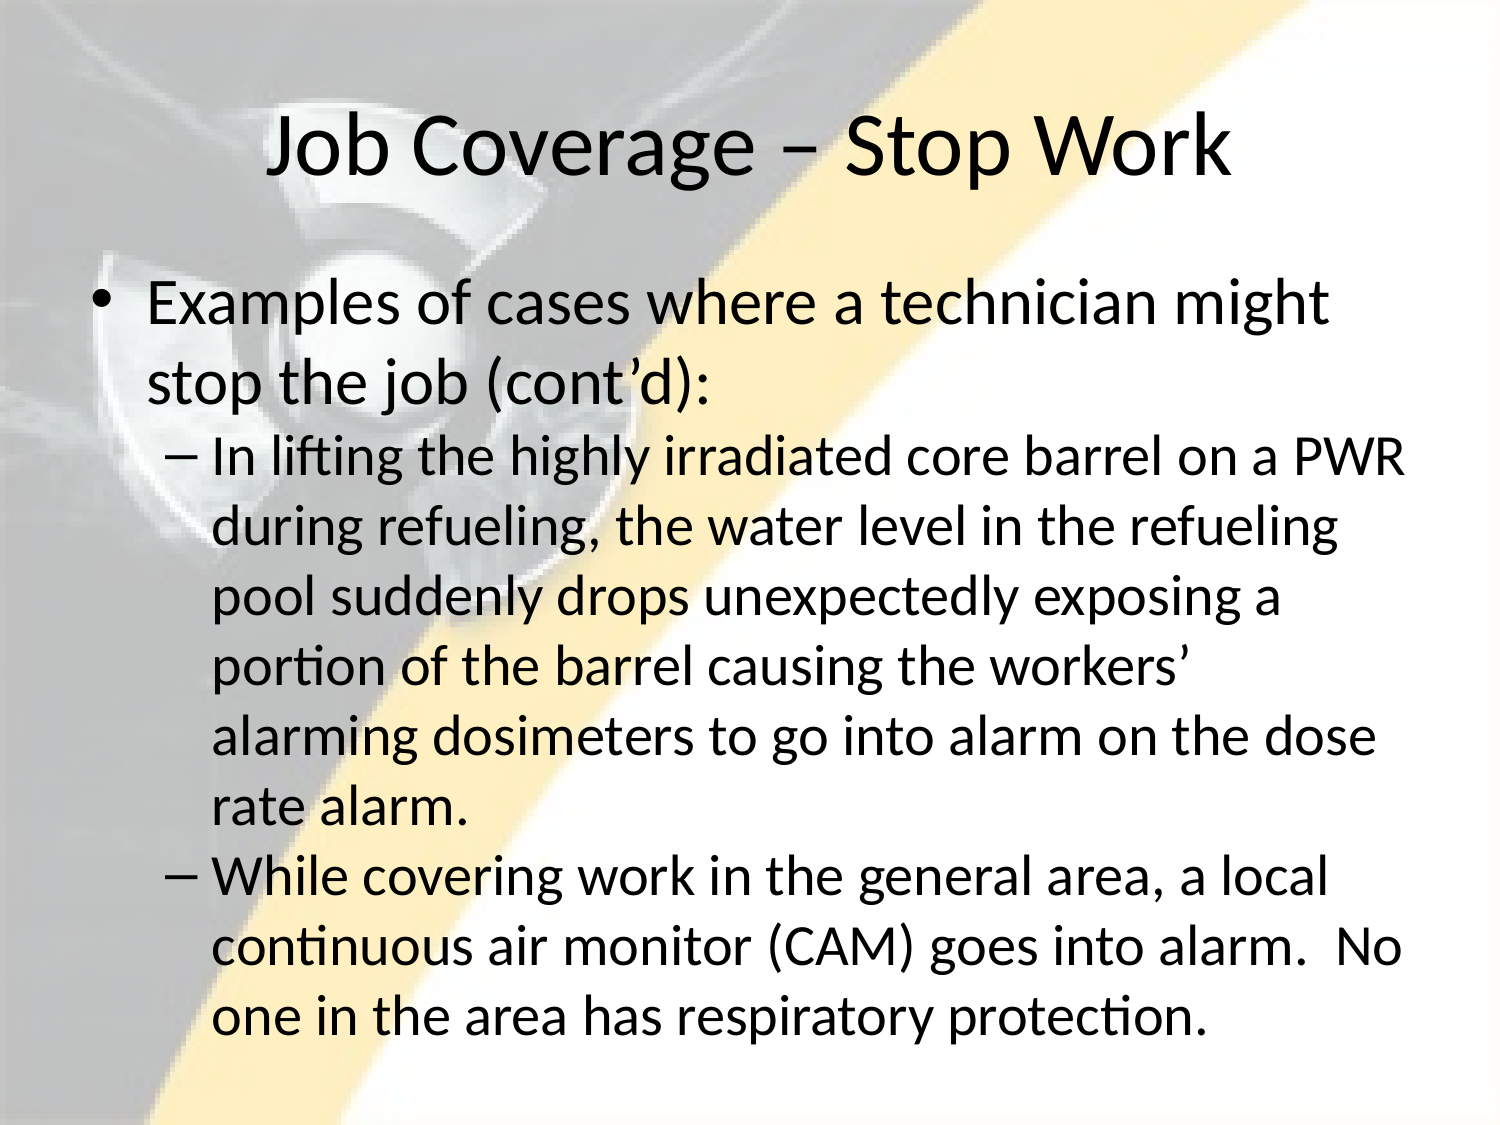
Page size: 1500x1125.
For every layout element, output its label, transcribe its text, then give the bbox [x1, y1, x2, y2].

list Examples of cases where a technician might stop the job (cont’d): In lifting the highly irradiated core barrel on a PWR during refueling, the water level in the refueling pool suddenly drops unexpectedly exposing a portion of the barrel causing the workers’ alarming dosimeters to go into alarm on the dose rate alarm. While covering work in the general area, a local continuous air monitor (CAM) goes into alarm. No one in the area has respiratory protection. [75, 249, 1425, 1025]
title Job Coverage – Stop Work [75, 45, 1425, 233]
